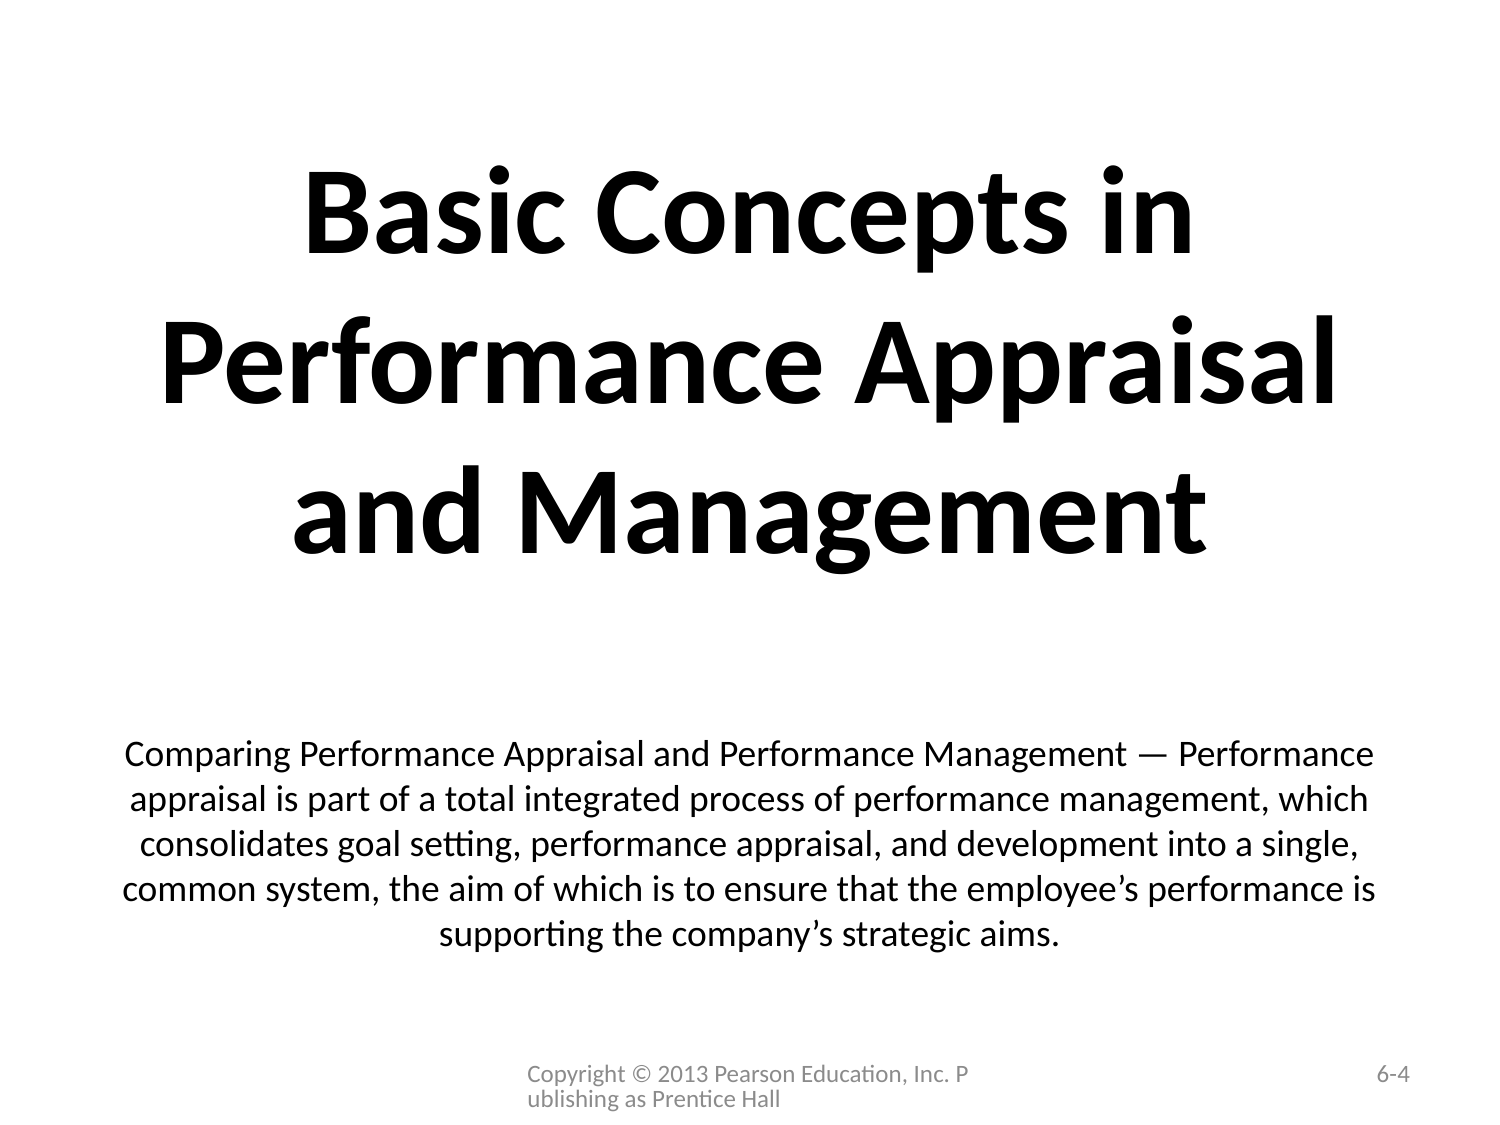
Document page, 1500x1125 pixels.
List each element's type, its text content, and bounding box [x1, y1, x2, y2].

title Basic Concepts in Performance Appraisal and Management Comparing Performance Appraisal and Performance Management — Performance appraisal is part of a total integrated process of performance management, which consolidates goal setting, performance appraisal, and development into a single, common system, the aim of which is to ensure that the employee’s performance is supporting the company’s strategic aims. [75, 87, 1425, 1025]
slide_number 6-4 [1074, 1042, 1425, 1103]
footer Copyright © 2013 Pearson Education, Inc. Publishing as Prentice Hall [512, 1042, 988, 1103]
